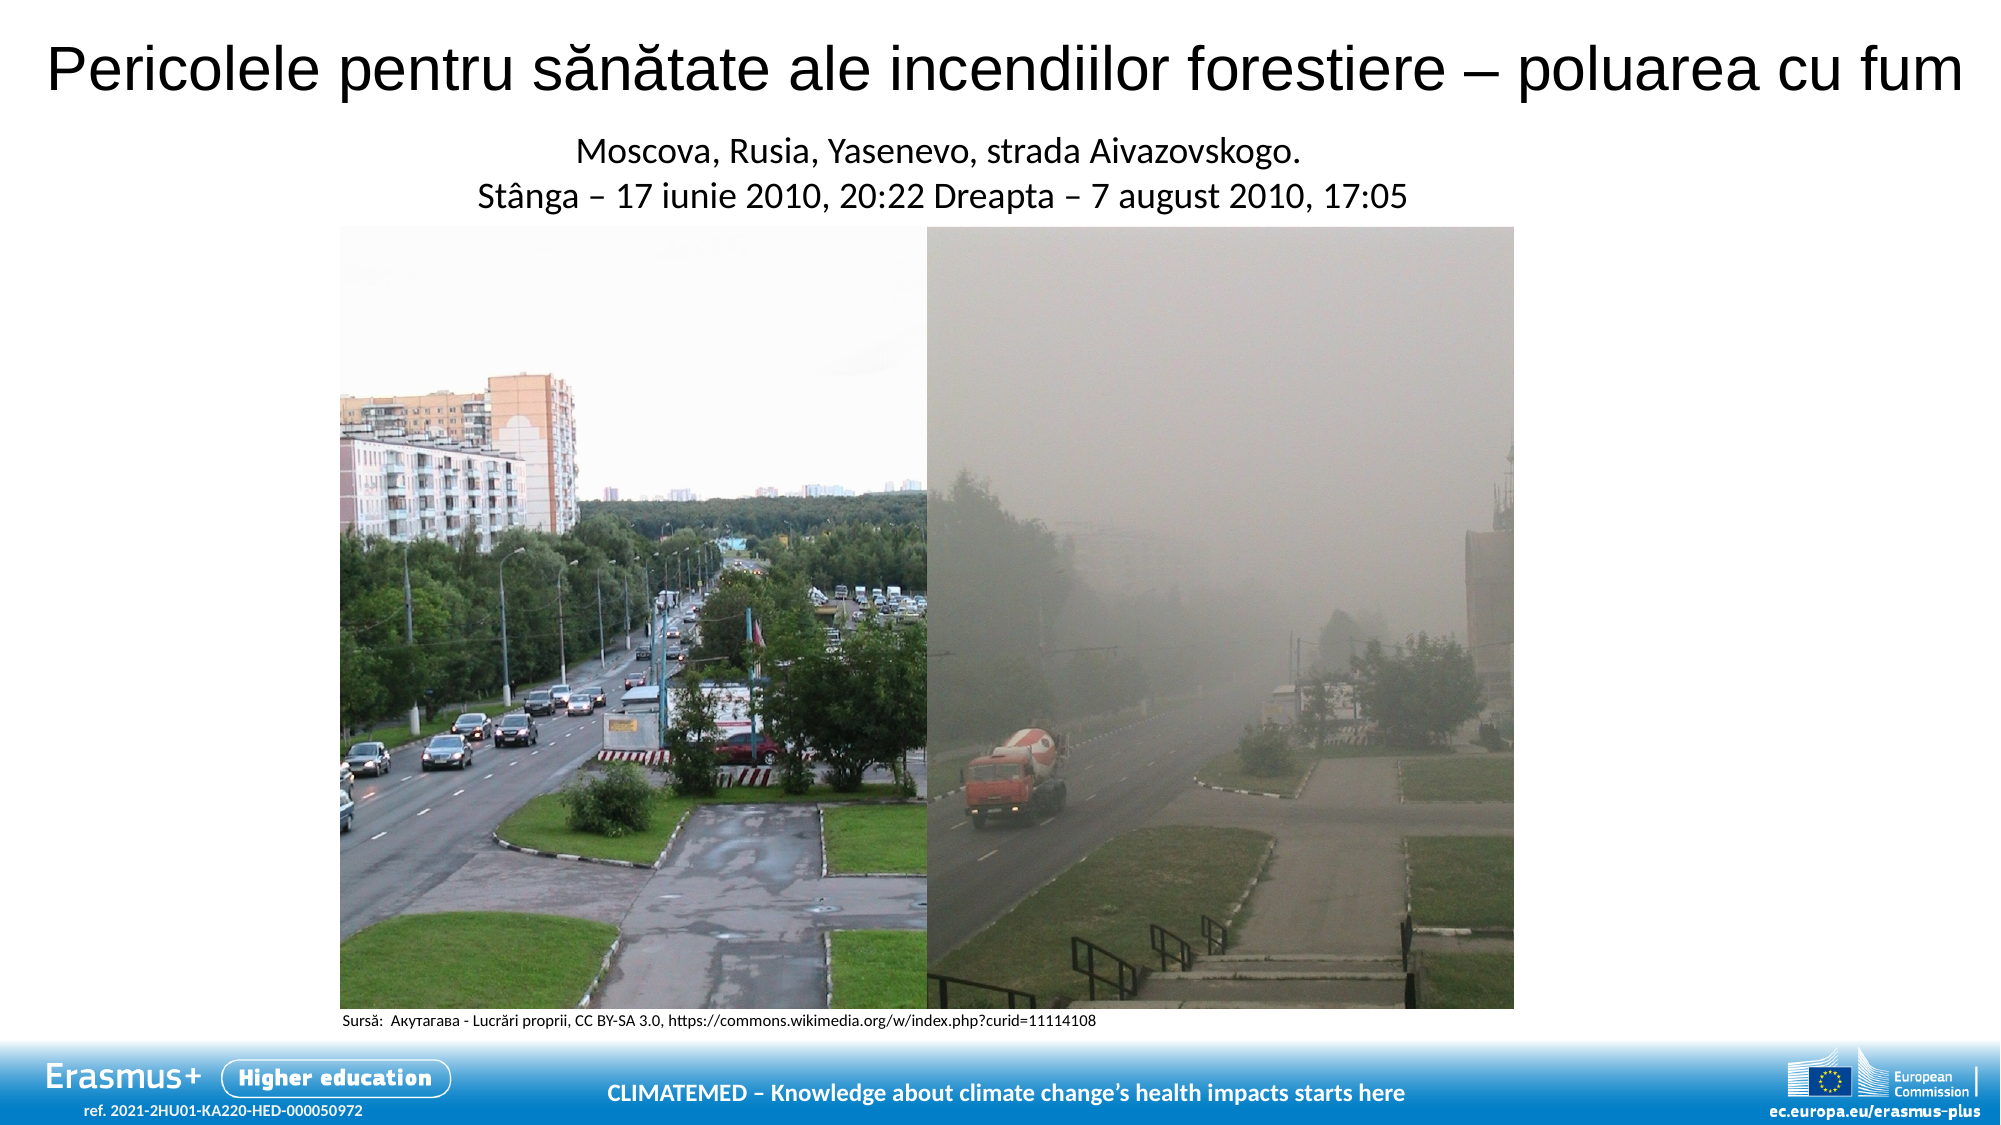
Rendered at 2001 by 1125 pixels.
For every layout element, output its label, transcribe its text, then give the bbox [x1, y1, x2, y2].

title Pericolele pentru sănătate ale incendiilor forestiere – poluarea cu fum [31, 25, 1984, 116]
text_box Sursă: Акутагава - Lucrări proprii, CC BY-SA 3.0, https://commons.wikimedia.org/w/index.php?curid=11114108 [327, 1002, 1793, 1038]
picture [0, 226, 2000, 1125]
text_box Moscova, Rusia, Yasenevo, strada Aivazovskogo. Stânga – 17 iunie 2010, 20:22 Dreapta – 7 august 2010, 17:05 [340, 118, 1546, 224]
